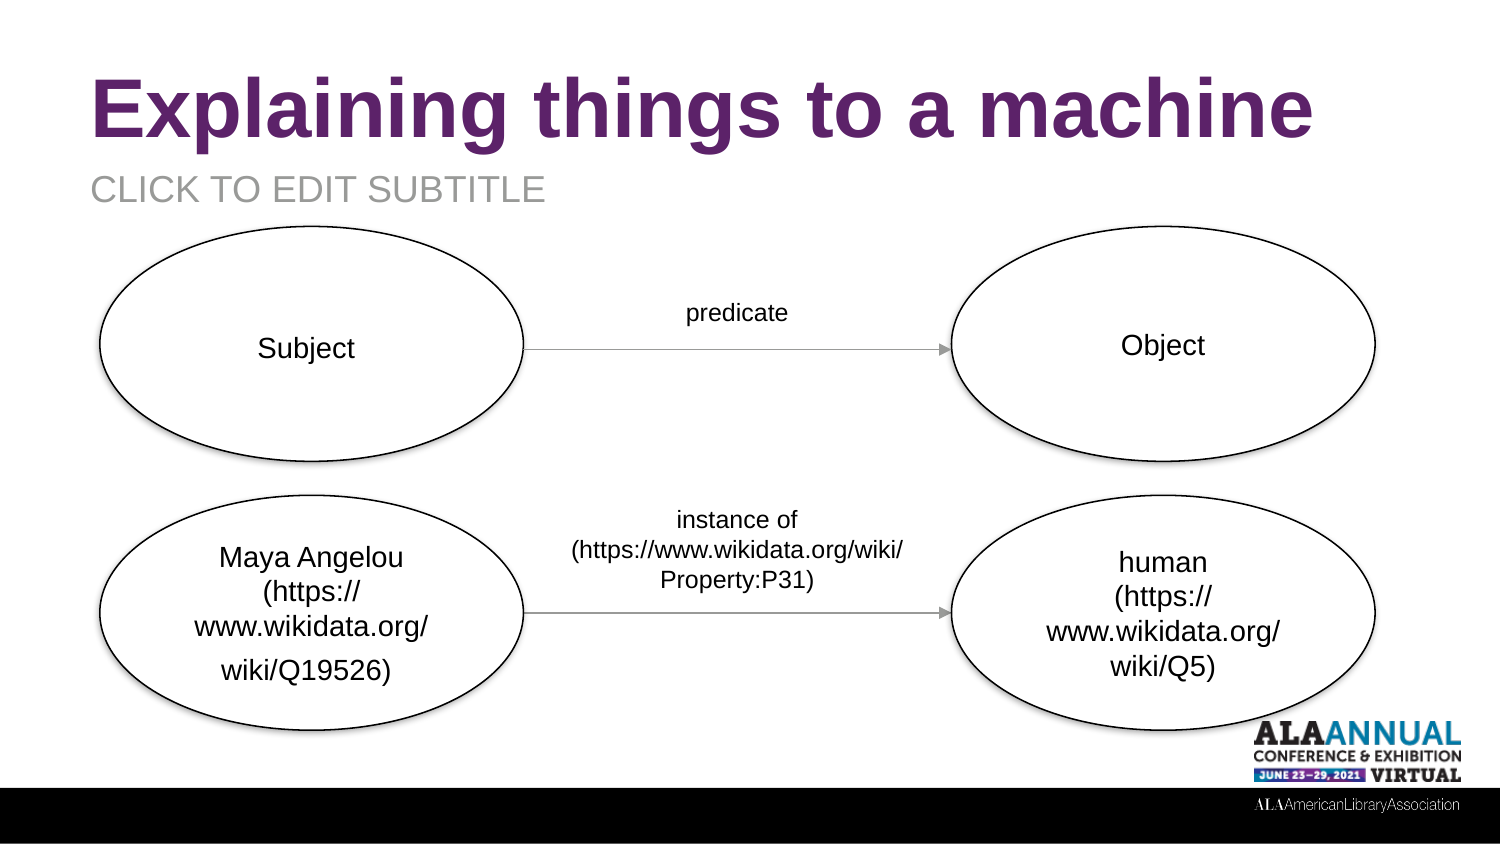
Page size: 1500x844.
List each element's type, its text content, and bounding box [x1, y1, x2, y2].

picture [1381, 721, 1390, 736]
text_box instance of (https://www.wikidata.org/wiki/Property:P31) [555, 489, 919, 609]
text_box predicate [555, 281, 919, 342]
picture [1405, 721, 1415, 741]
title Explaining things to a machine [75, 33, 1425, 175]
picture [1451, 721, 1461, 741]
text_box human (https://www.wikidata.org/wiki/Q5) [951, 495, 1376, 731]
picture [1355, 721, 1364, 735]
text_box Maya Angelou (https://www.wikidata.org/wiki/Q19526) [99, 495, 524, 731]
picture [1254, 721, 1461, 782]
text_box Subject [99, 226, 524, 462]
text_box Object [951, 226, 1376, 462]
picture [1254, 798, 1459, 813]
